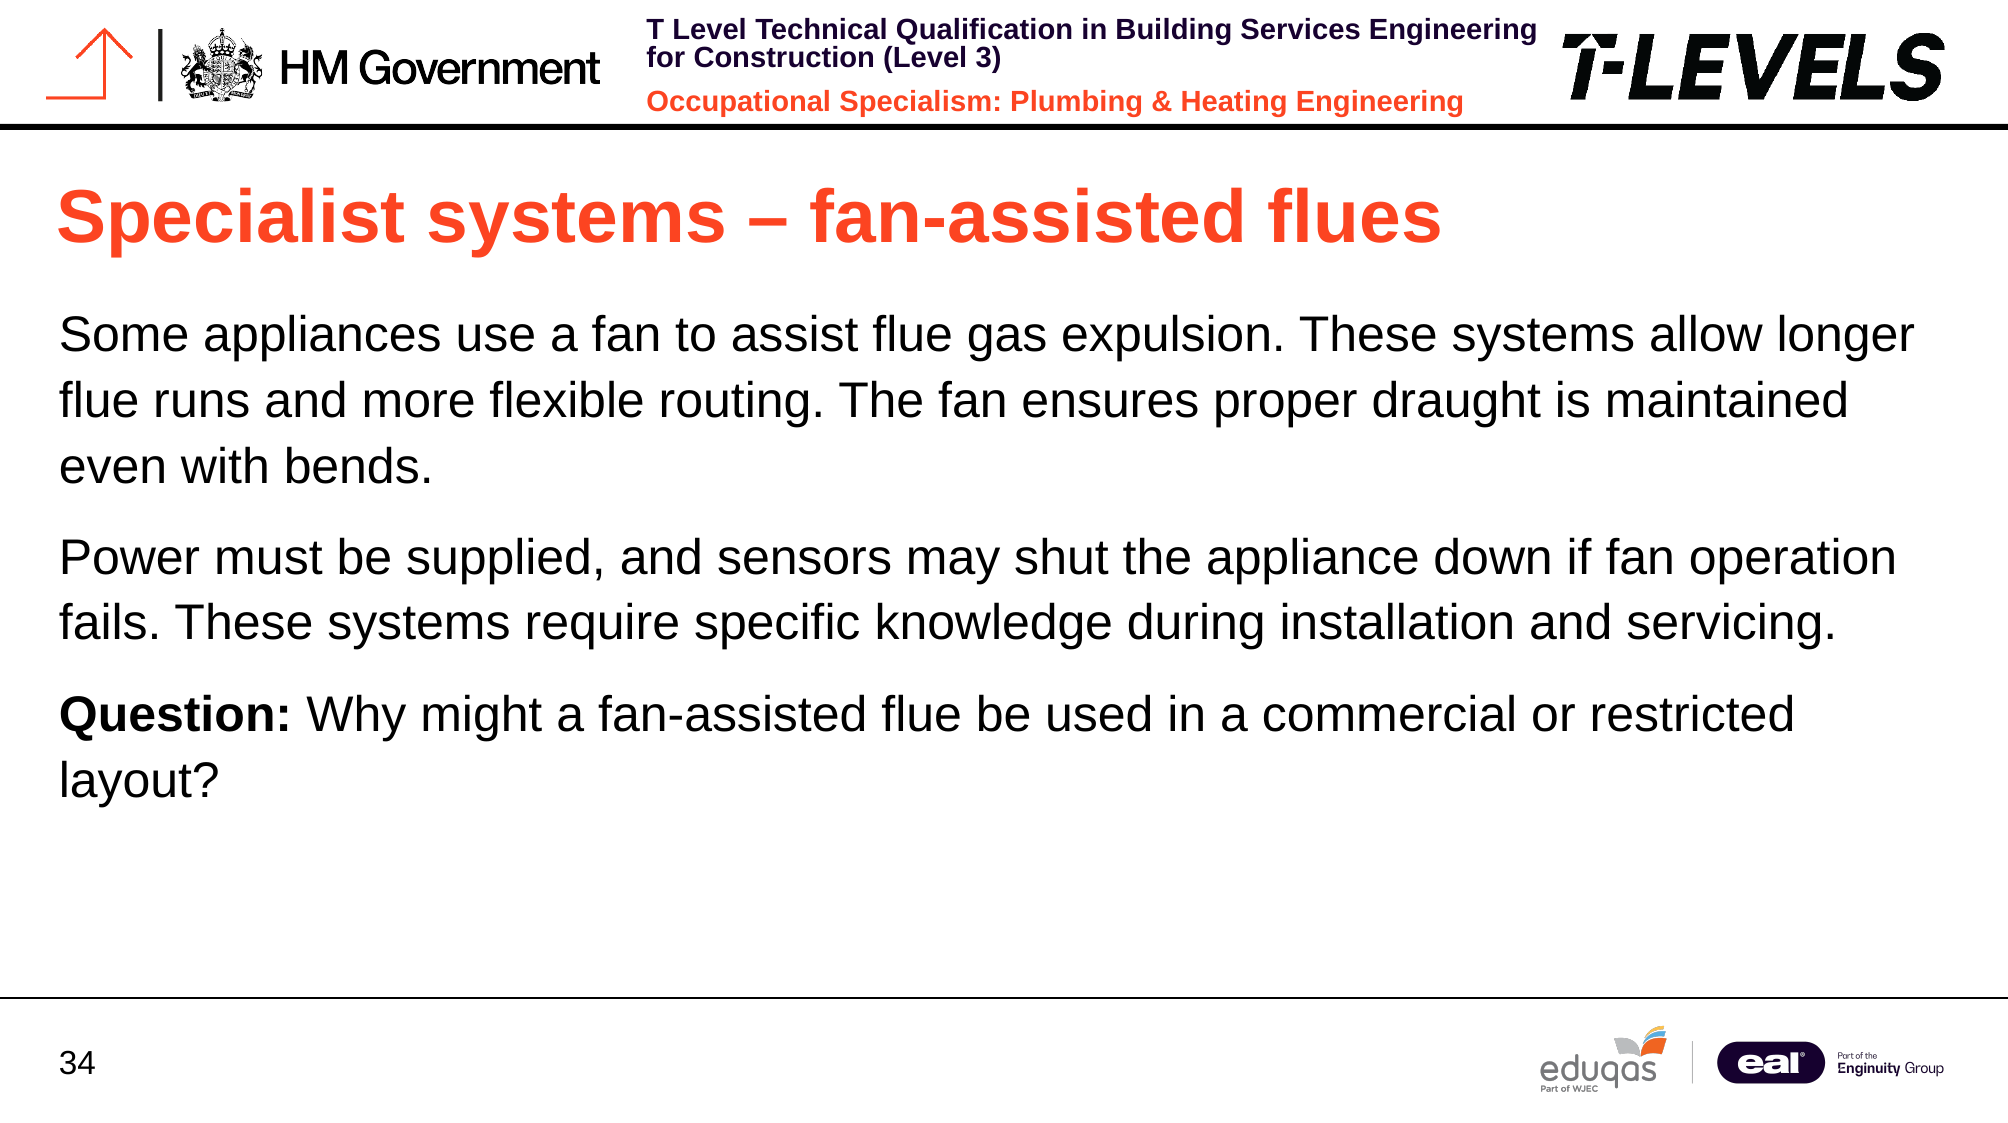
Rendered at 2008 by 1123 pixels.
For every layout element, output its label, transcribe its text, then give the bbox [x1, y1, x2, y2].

picture [158, 28, 600, 102]
picture [41, 27, 139, 100]
list Some appliances use a fan to assist flue gas expulsion. These systems allow longer flue runs and more flexible routing. The fan ensures proper draught is maintained even with bends. Power must be supplied, and sensors may shut the appliance down if fan operation fails. These systems require specific knowledge during installation and servicing. Question: Why might a fan-assisted flue be used in a commercial or restricted layout? [59, 295, 1948, 958]
title Specialist systems – fan-assisted flues [41, 111, 1949, 314]
picture [1535, 1021, 1949, 1097]
picture [1543, 25, 1964, 108]
